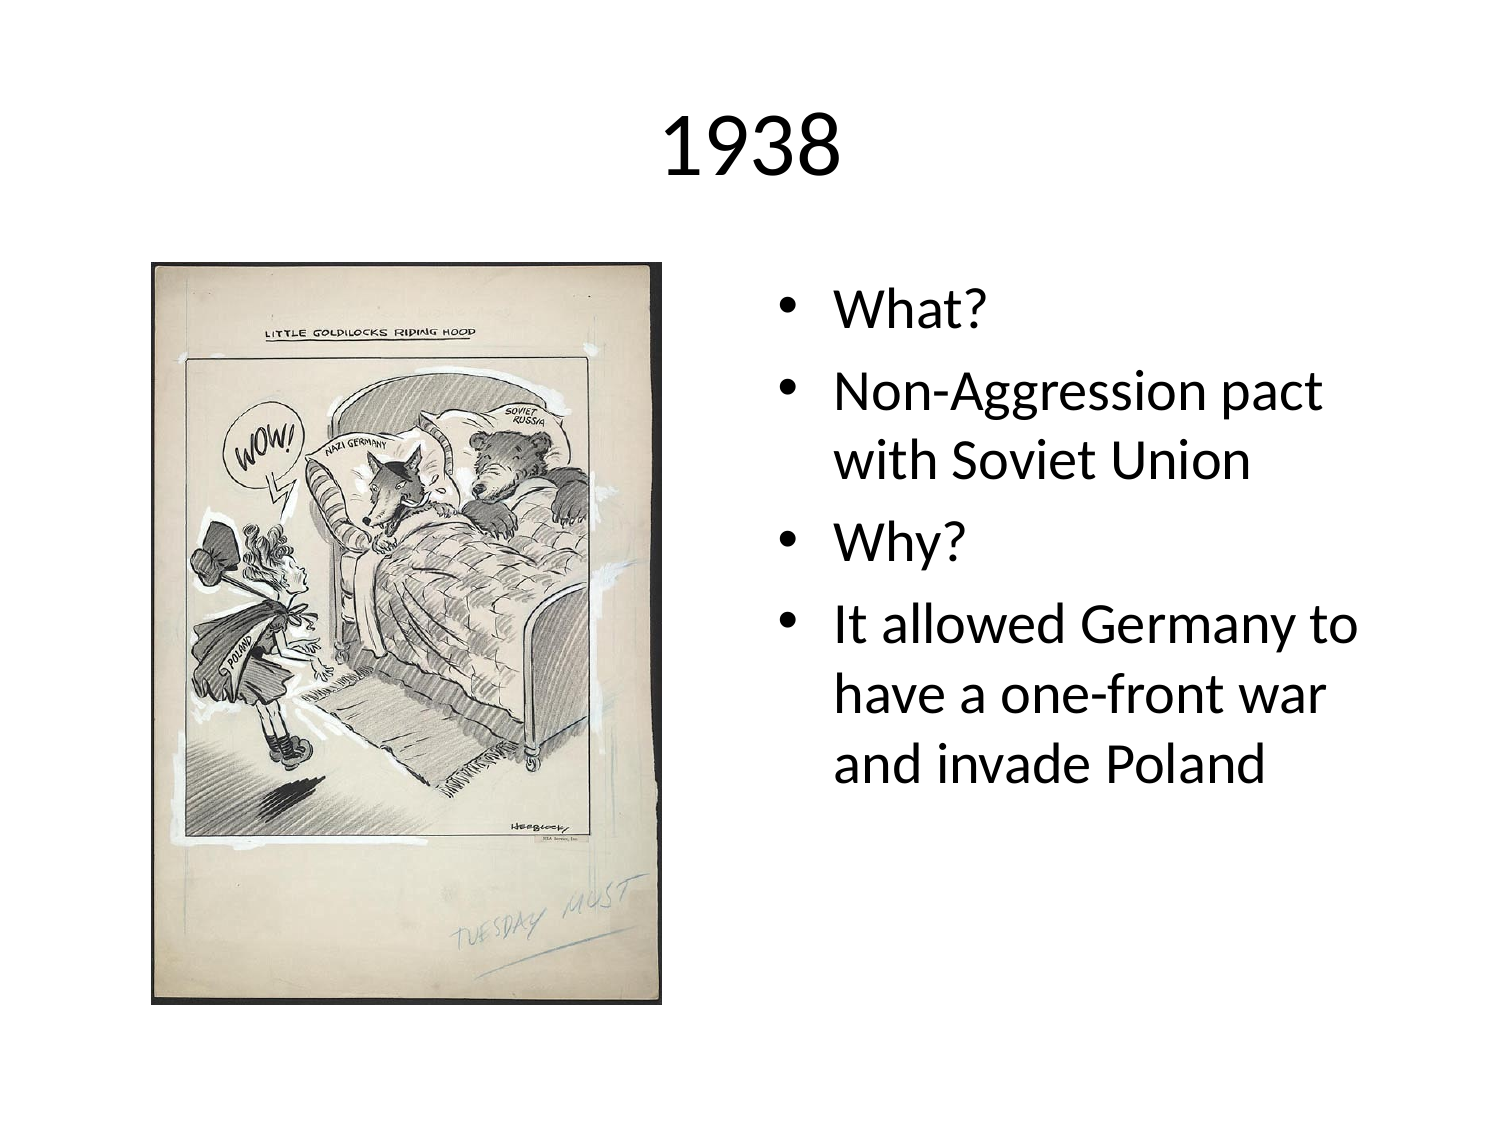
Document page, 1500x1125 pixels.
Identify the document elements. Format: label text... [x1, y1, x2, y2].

title 1938 [75, 45, 1425, 233]
list What? Non-Aggression pact with Soviet Union Why? It allowed Germany to have a one-front war and invade Poland [762, 262, 1425, 1005]
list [150, 262, 662, 1006]
